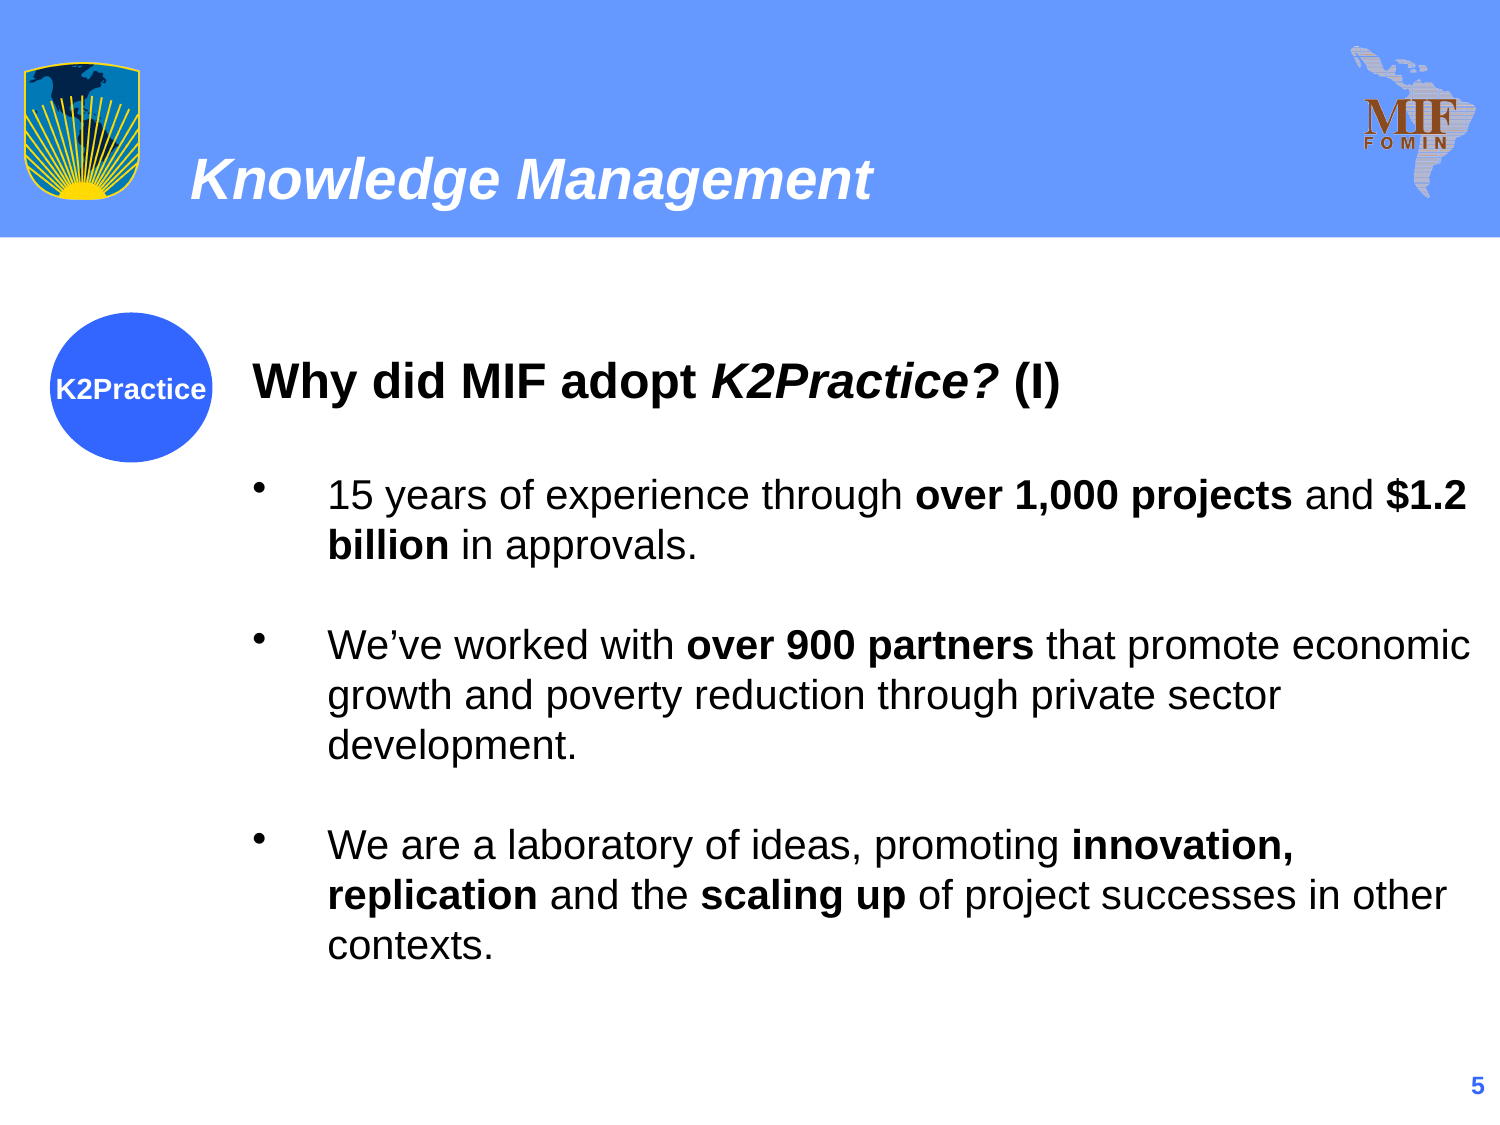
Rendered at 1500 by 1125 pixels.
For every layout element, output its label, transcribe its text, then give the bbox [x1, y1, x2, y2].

text_box K2Practice [49, 312, 213, 463]
picture [1350, 46, 1476, 198]
text_box Why did MIF adopt K2Practice? (I) 15 years of experience through over 1,000 projects and $1.2 billion in approvals. We’ve worked with over 900 partners that promote economic growth and poverty reduction through private sector development. We are a laboratory of ideas, promoting innovation, replication and the scaling up of project successes in other contexts. [237, 290, 1500, 976]
text_box Knowledge Management [175, 134, 889, 219]
picture [24, 62, 140, 200]
